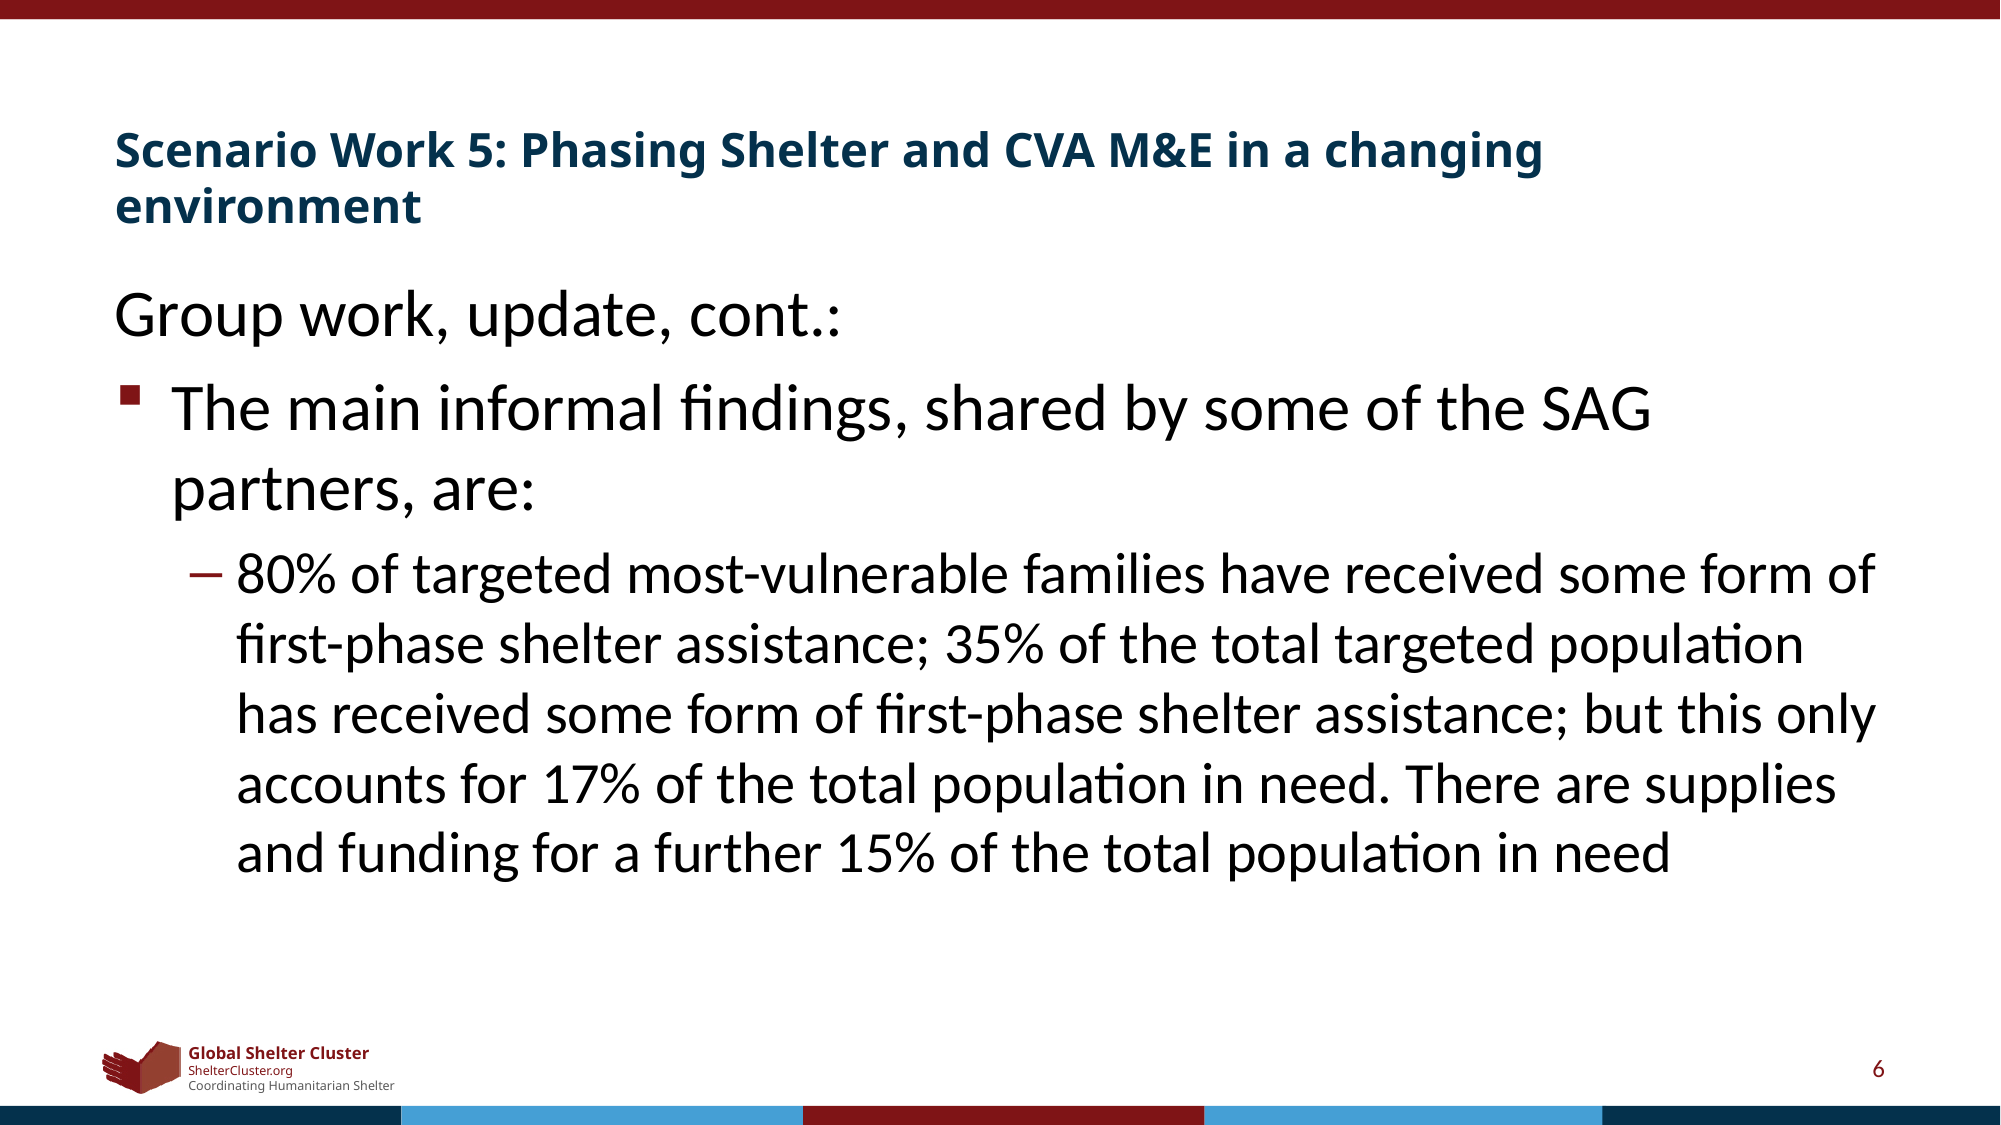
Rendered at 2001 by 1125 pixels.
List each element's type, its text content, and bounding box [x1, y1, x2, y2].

title Scenario Work 5: Phasing Shelter and CVA M&E in a changing environment [99, 111, 1863, 262]
slide_number 6 [1433, 1037, 1900, 1098]
list Group work, update, cont.: The main informal findings, shared by some of the SAG partners, are: 80% of targeted most-vulnerable families have received some form of first-phase shelter assistance; 35% of the total targeted population has received some form of first-phase shelter assistance; but this only accounts for 17% of the total population in need. There are supplies and funding for a further 15% of the total population in need [99, 262, 1900, 1005]
picture [102, 1041, 181, 1094]
